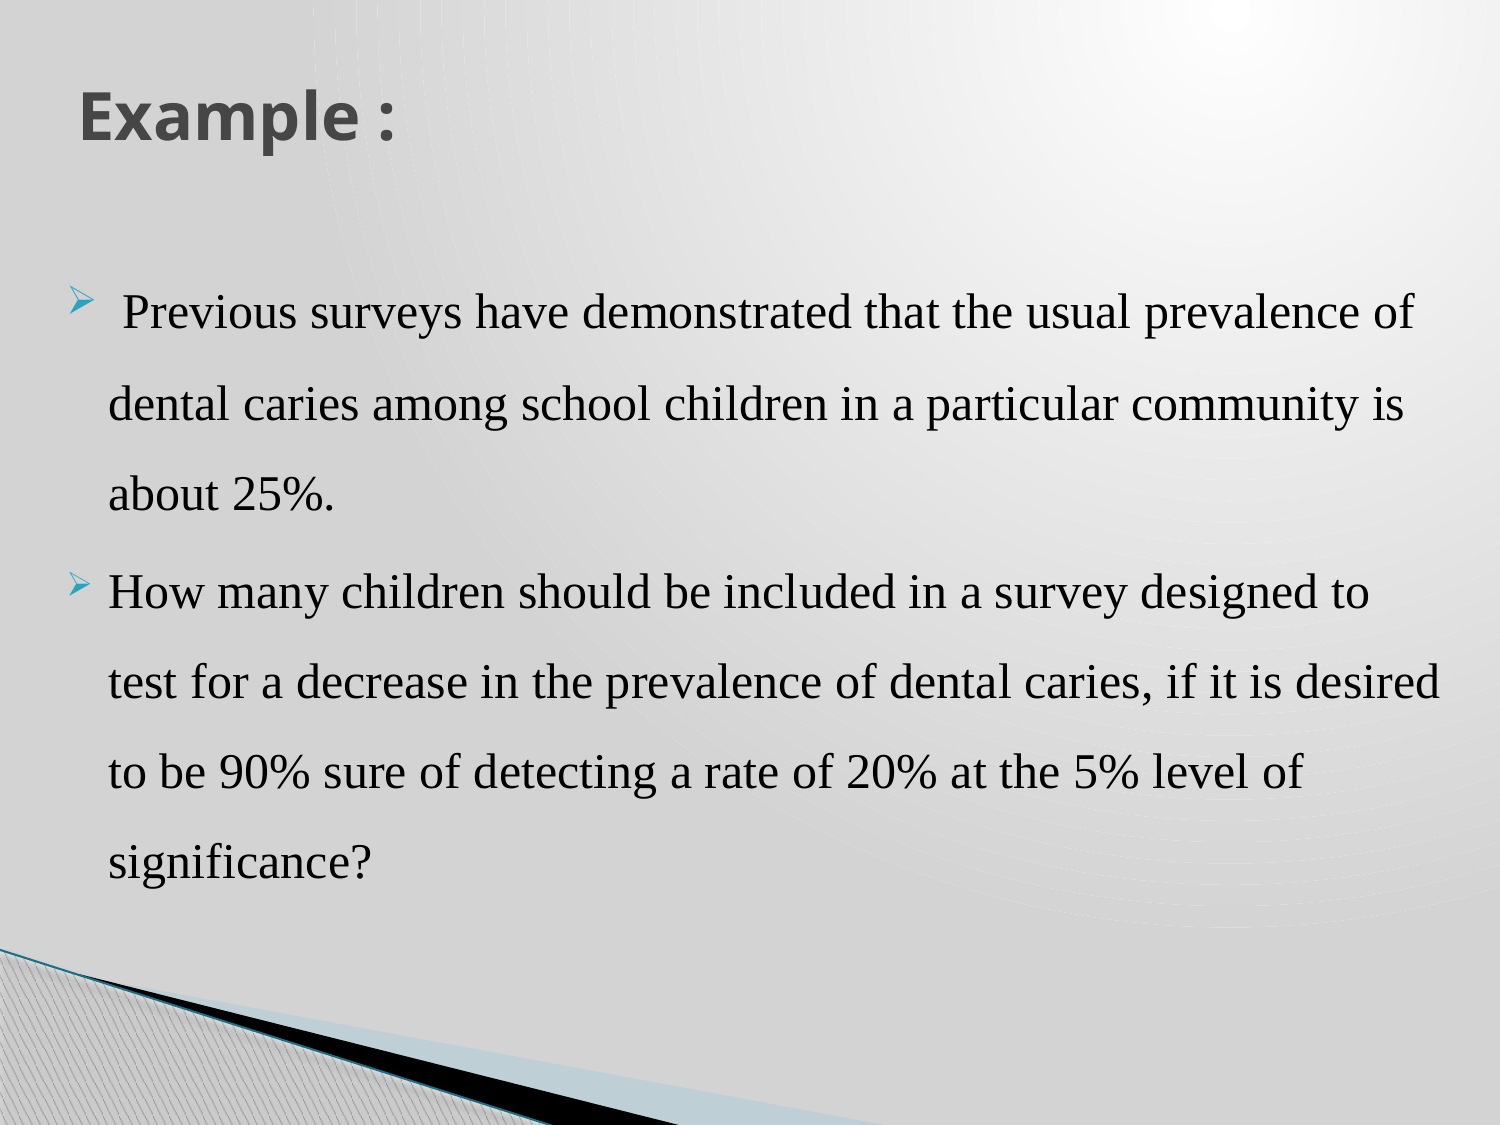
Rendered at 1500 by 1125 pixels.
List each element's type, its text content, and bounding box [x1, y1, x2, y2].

list Previous surveys have demonstrated that the usual prevalence of dental caries among school children in a particular community is about 25%. How many children should be included in a survey designed to test for a decrease in the prevalence of dental caries, if it is desired to be 90% sure of detecting a rate of 20% at the 5% level of significance? [33, 227, 1467, 1001]
title Example : [62, 52, 1413, 175]
